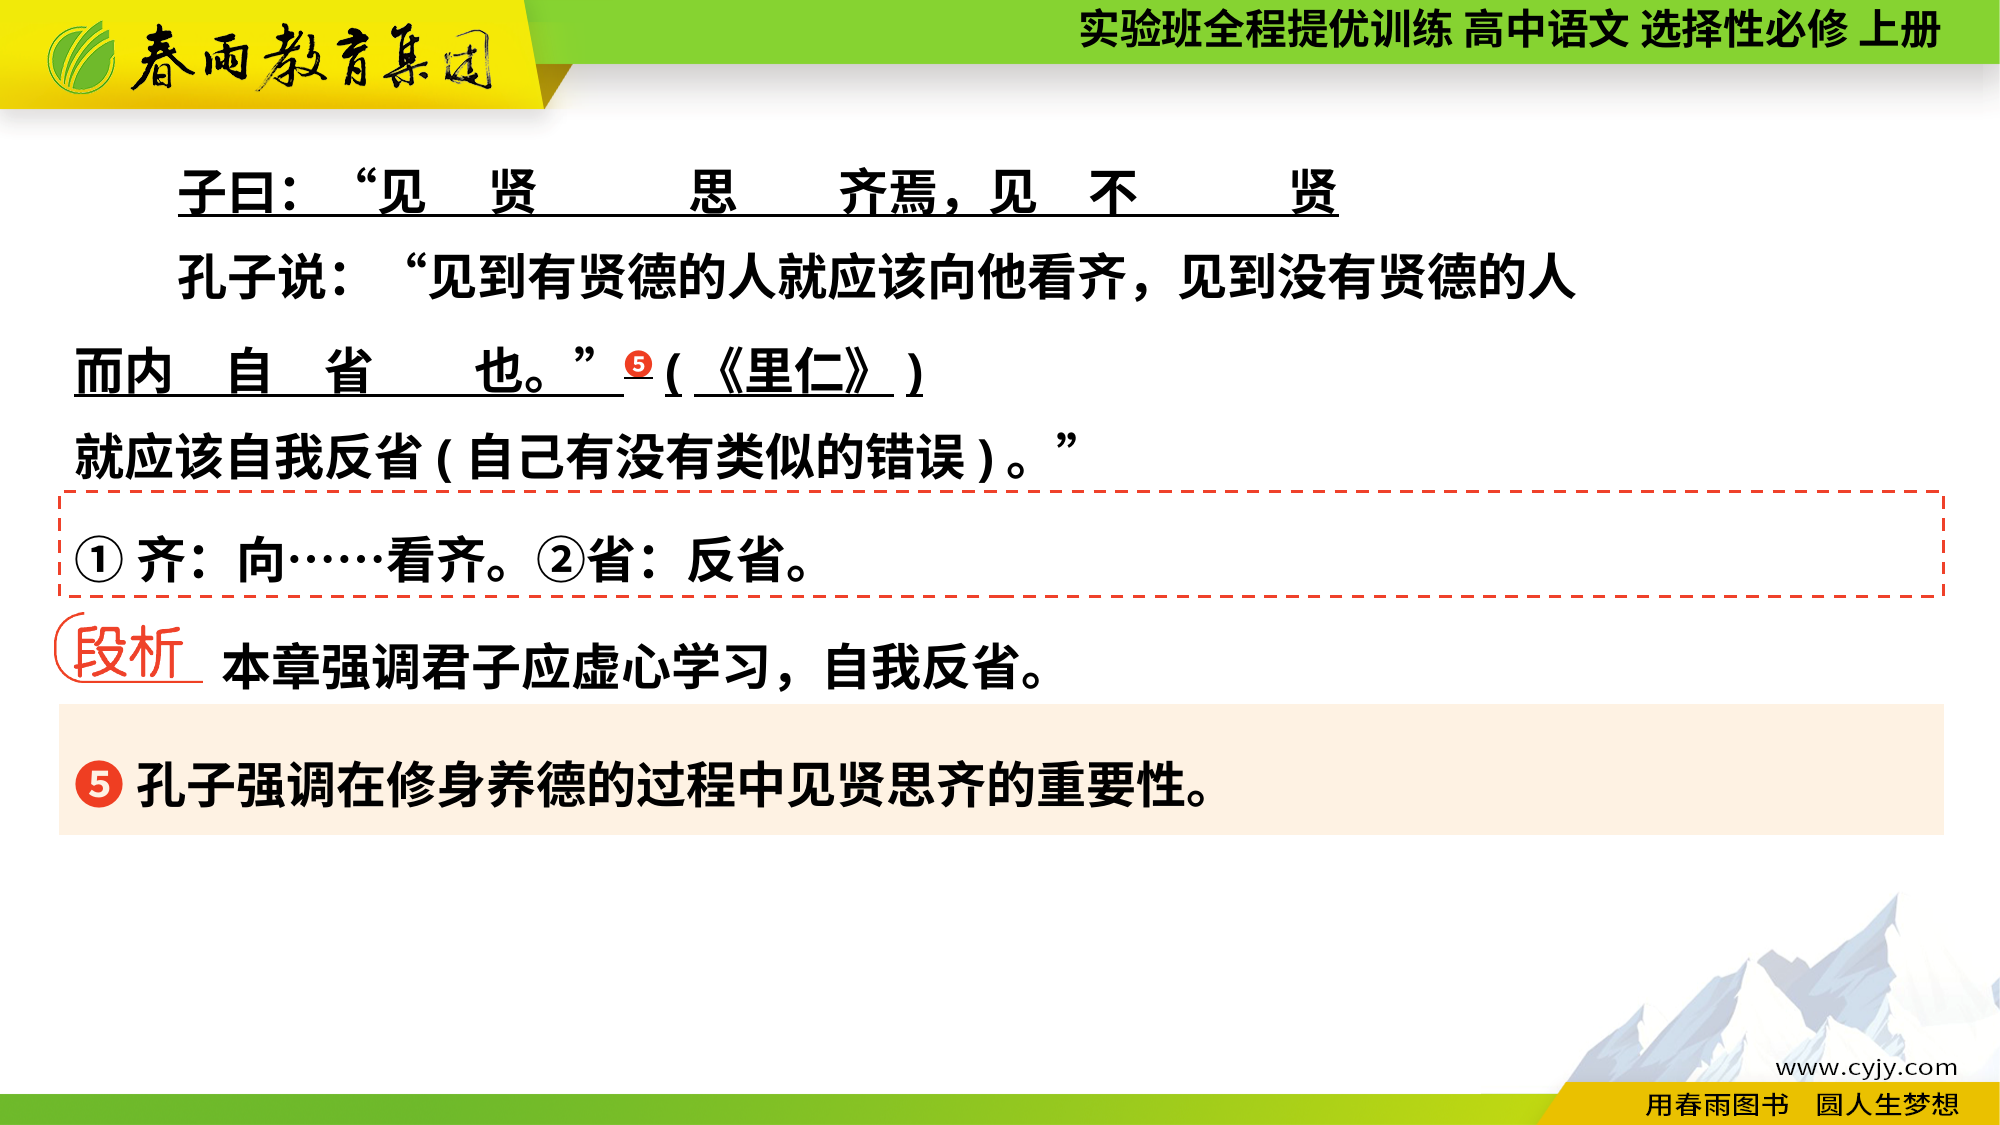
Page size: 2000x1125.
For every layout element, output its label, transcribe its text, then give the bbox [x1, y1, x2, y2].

text_box 本章强调君子应虚心学习，自我反省。 [59, 597, 1944, 702]
picture [0, 0, 2000, 1125]
text_box ①齐：向……看齐。②省：反省。 [59, 491, 1944, 597]
text_box 孔子说：“见到有贤德的人就应该向他看齐，见到没有贤德的人 就应该自我反省(自己有没有类似的错误)。” [59, 208, 1944, 491]
